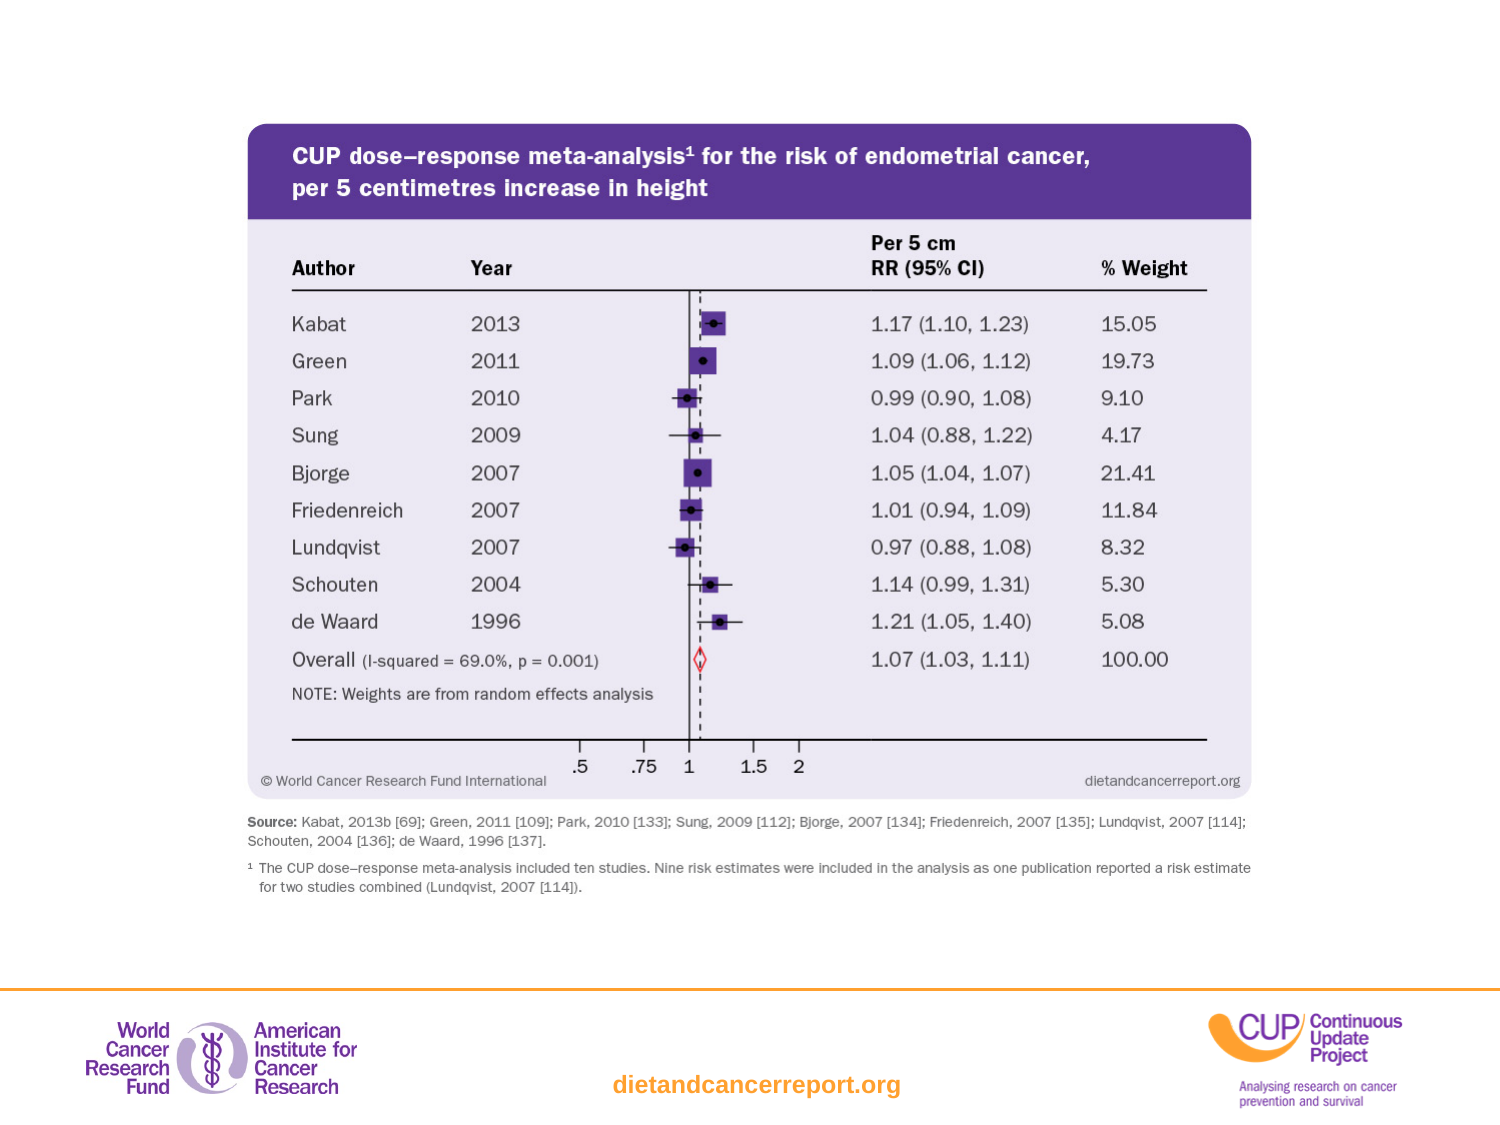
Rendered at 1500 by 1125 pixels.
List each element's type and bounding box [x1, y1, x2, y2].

picture [86, 1022, 357, 1094]
picture [218, 94, 1282, 922]
picture [1207, 1013, 1403, 1109]
